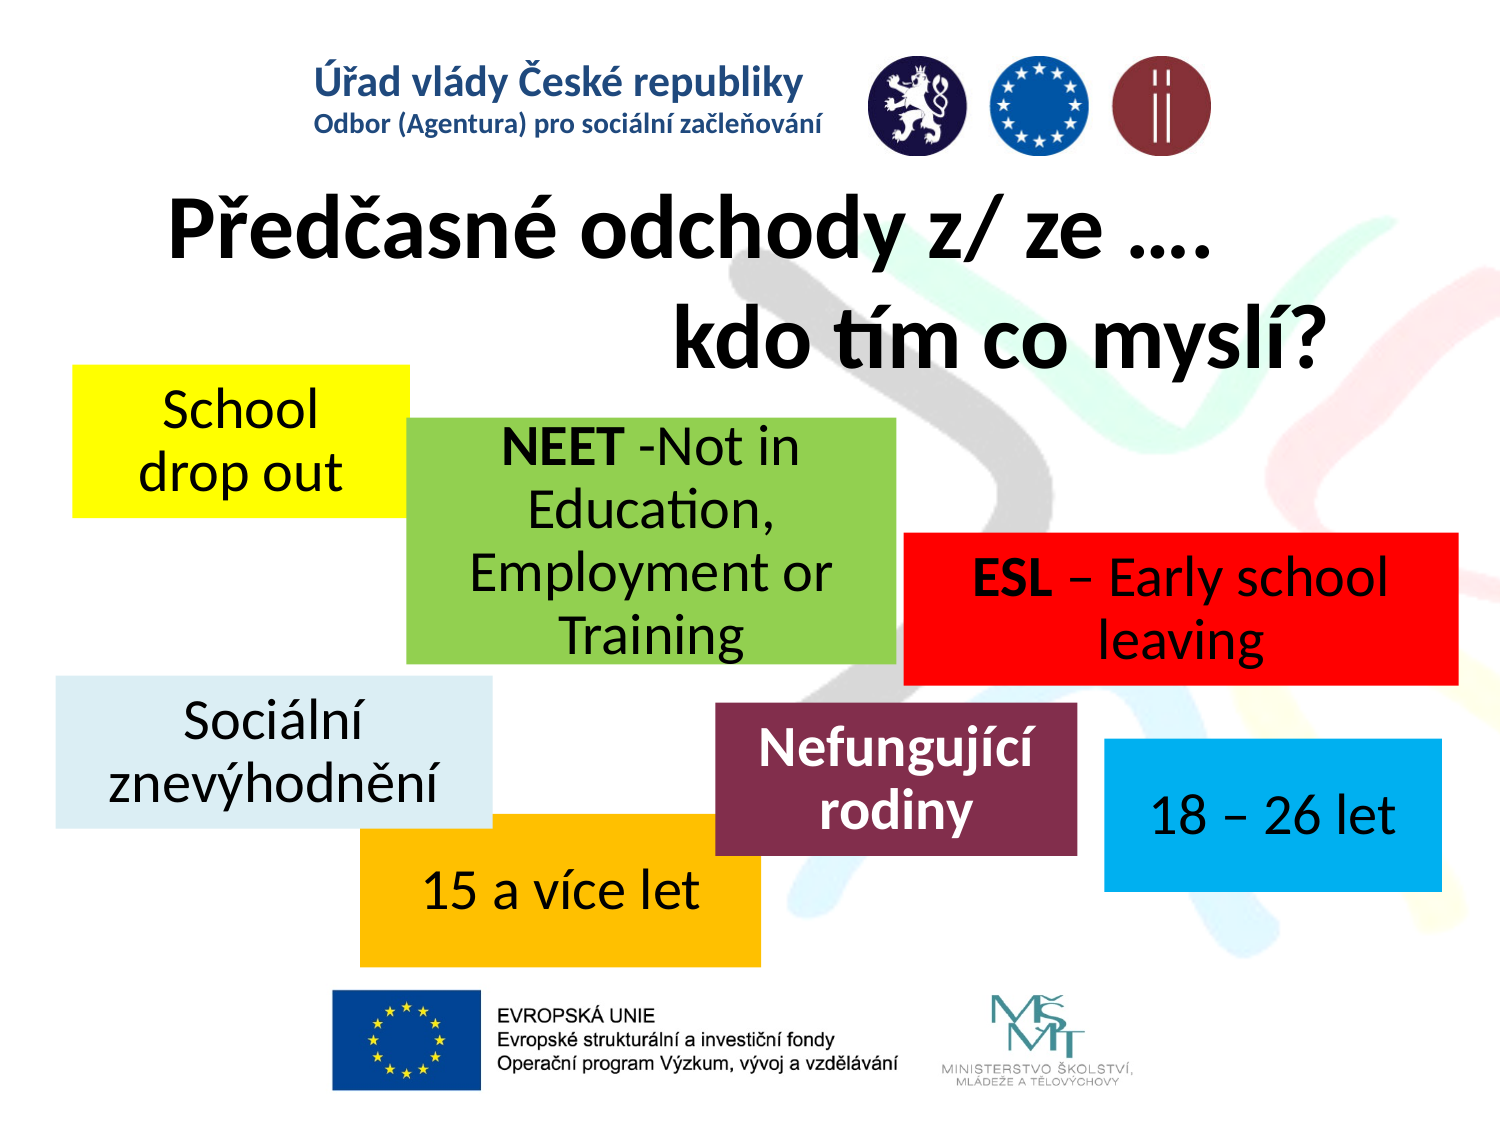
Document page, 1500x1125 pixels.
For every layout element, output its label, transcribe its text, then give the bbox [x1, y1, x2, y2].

text_box Předčasné odchody z/ ze …. kdo tím co myslí? [55, 159, 1350, 378]
text_box 15 a více let [360, 813, 762, 968]
text_box Nefungující rodiny [715, 702, 1078, 856]
picture [868, 56, 1211, 156]
text_box ESL – Early school leaving [903, 532, 1459, 686]
text_box 18 – 26 let [1104, 738, 1442, 892]
text_box Sociální znevýhodnění [55, 675, 493, 829]
text_box School drop out [72, 364, 410, 519]
picture [301, 973, 1153, 1109]
text_box NEET -Not in Education, Employment or Training [406, 417, 897, 665]
